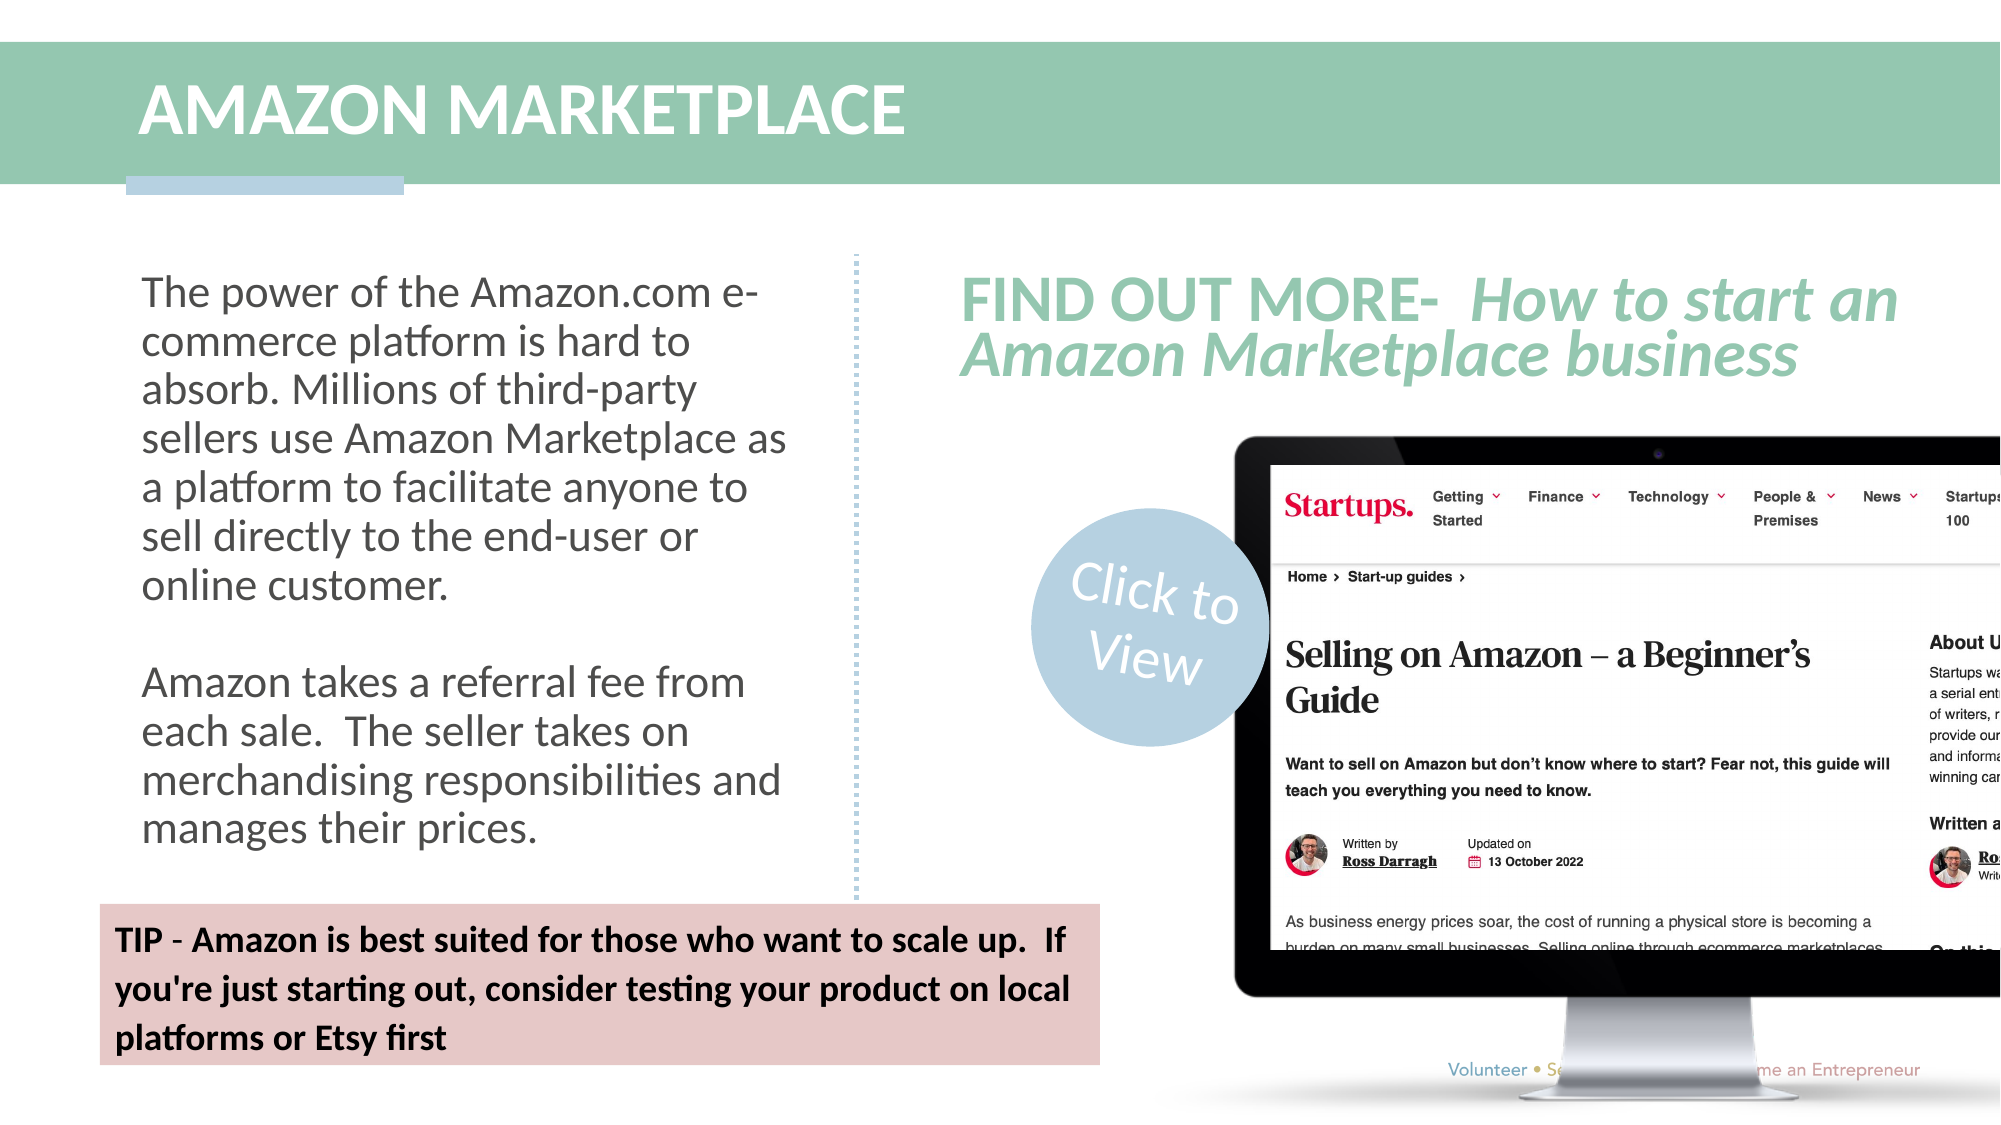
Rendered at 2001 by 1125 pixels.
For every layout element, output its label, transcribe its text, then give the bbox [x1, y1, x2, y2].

picture [1270, 423, 2001, 1125]
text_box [1116, 423, 2000, 508]
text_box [1031, 508, 1270, 747]
list AMAZON MARKETPLACE [123, 51, 1913, 170]
list FIND OUT MORE- How to start an Amazon Marketplace business [946, 271, 1976, 633]
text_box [1116, 747, 2000, 1125]
text_box The power of the Amazon.com e-commerce platform is hard to absorb. Millions of third-party sellers use Amazon Marketplace as a platform to facilitate anyone to sell directly to the end-user or online customer. Amazon takes a referral fee from each sale. The seller takes on merchandising responsibilities and manages their prices. [126, 260, 833, 858]
text_box TIP - Amazon is best suited for those who want to scale up. If you're just starting out, consider testing your product on local platforms or Etsy first [99, 903, 1100, 1066]
